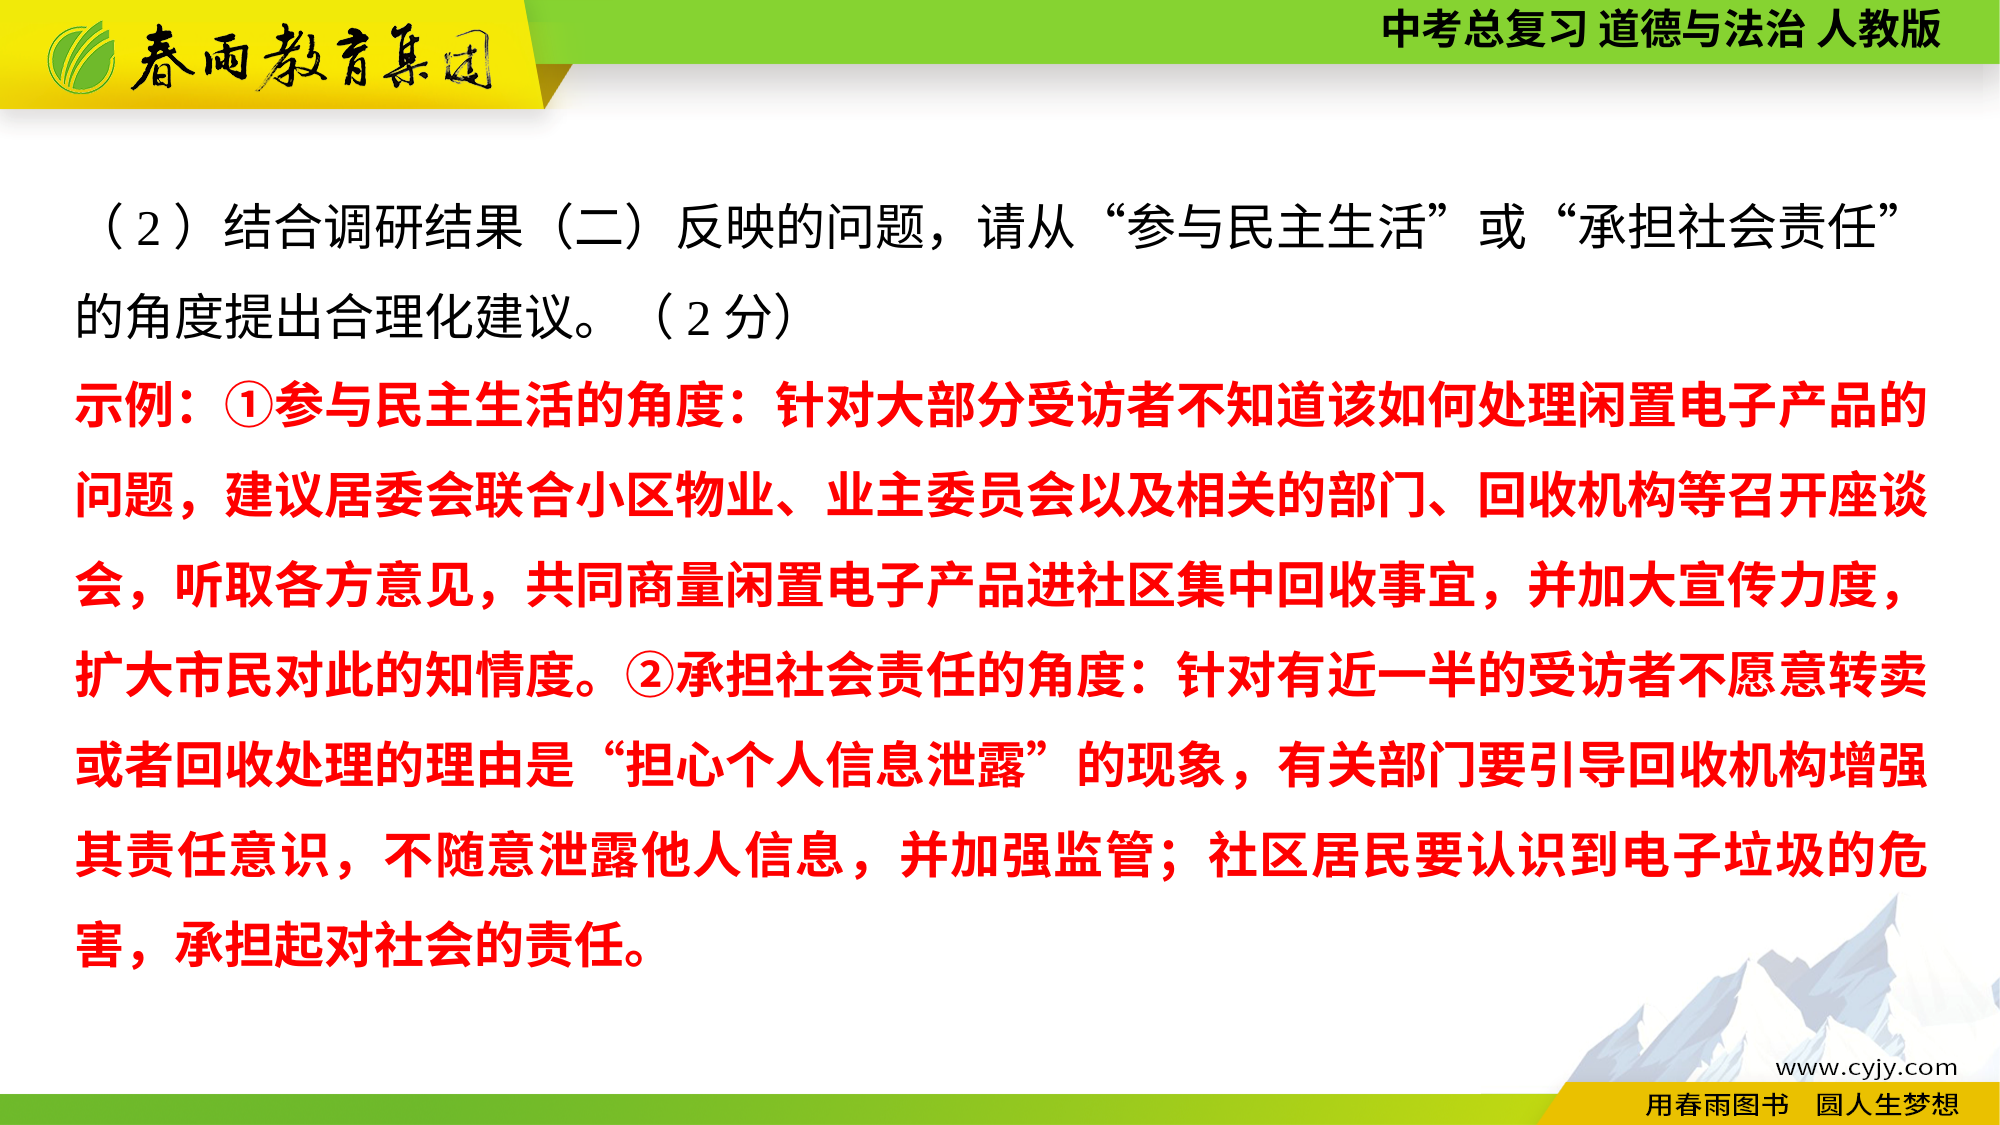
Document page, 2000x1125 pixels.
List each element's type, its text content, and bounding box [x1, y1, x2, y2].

text_box 示例：①参与民主生活的角度：针对大部分受访者不知道该如何处理闲置电子产品的问题，建议居委会联合小区物业、业主委员会以及相关的部门、回收机构等召开座谈会，听取各方意见，共同商量闲置电子产品进社区集中回收事宜，并加大宣传力度，扩大市民对此的知情度。②承担社会责任的角度：针对有近一半的受访者不愿意转卖或者回收处理的理由是“担心个人信息泄露”的现象，有关部门要引导回收机构增强其责任意识，不随意泄露他人信息，并加强监管；社区居民要认识到电子垃圾的危害，承担起对社会的责任。 [59, 336, 1944, 982]
picture [0, 0, 2000, 1125]
list （2）结合调研结果（二）反映的问题，请从“参与民主生活”或“承担社会责任”的角度提出合理化建议。（2分） [59, 157, 1944, 336]
